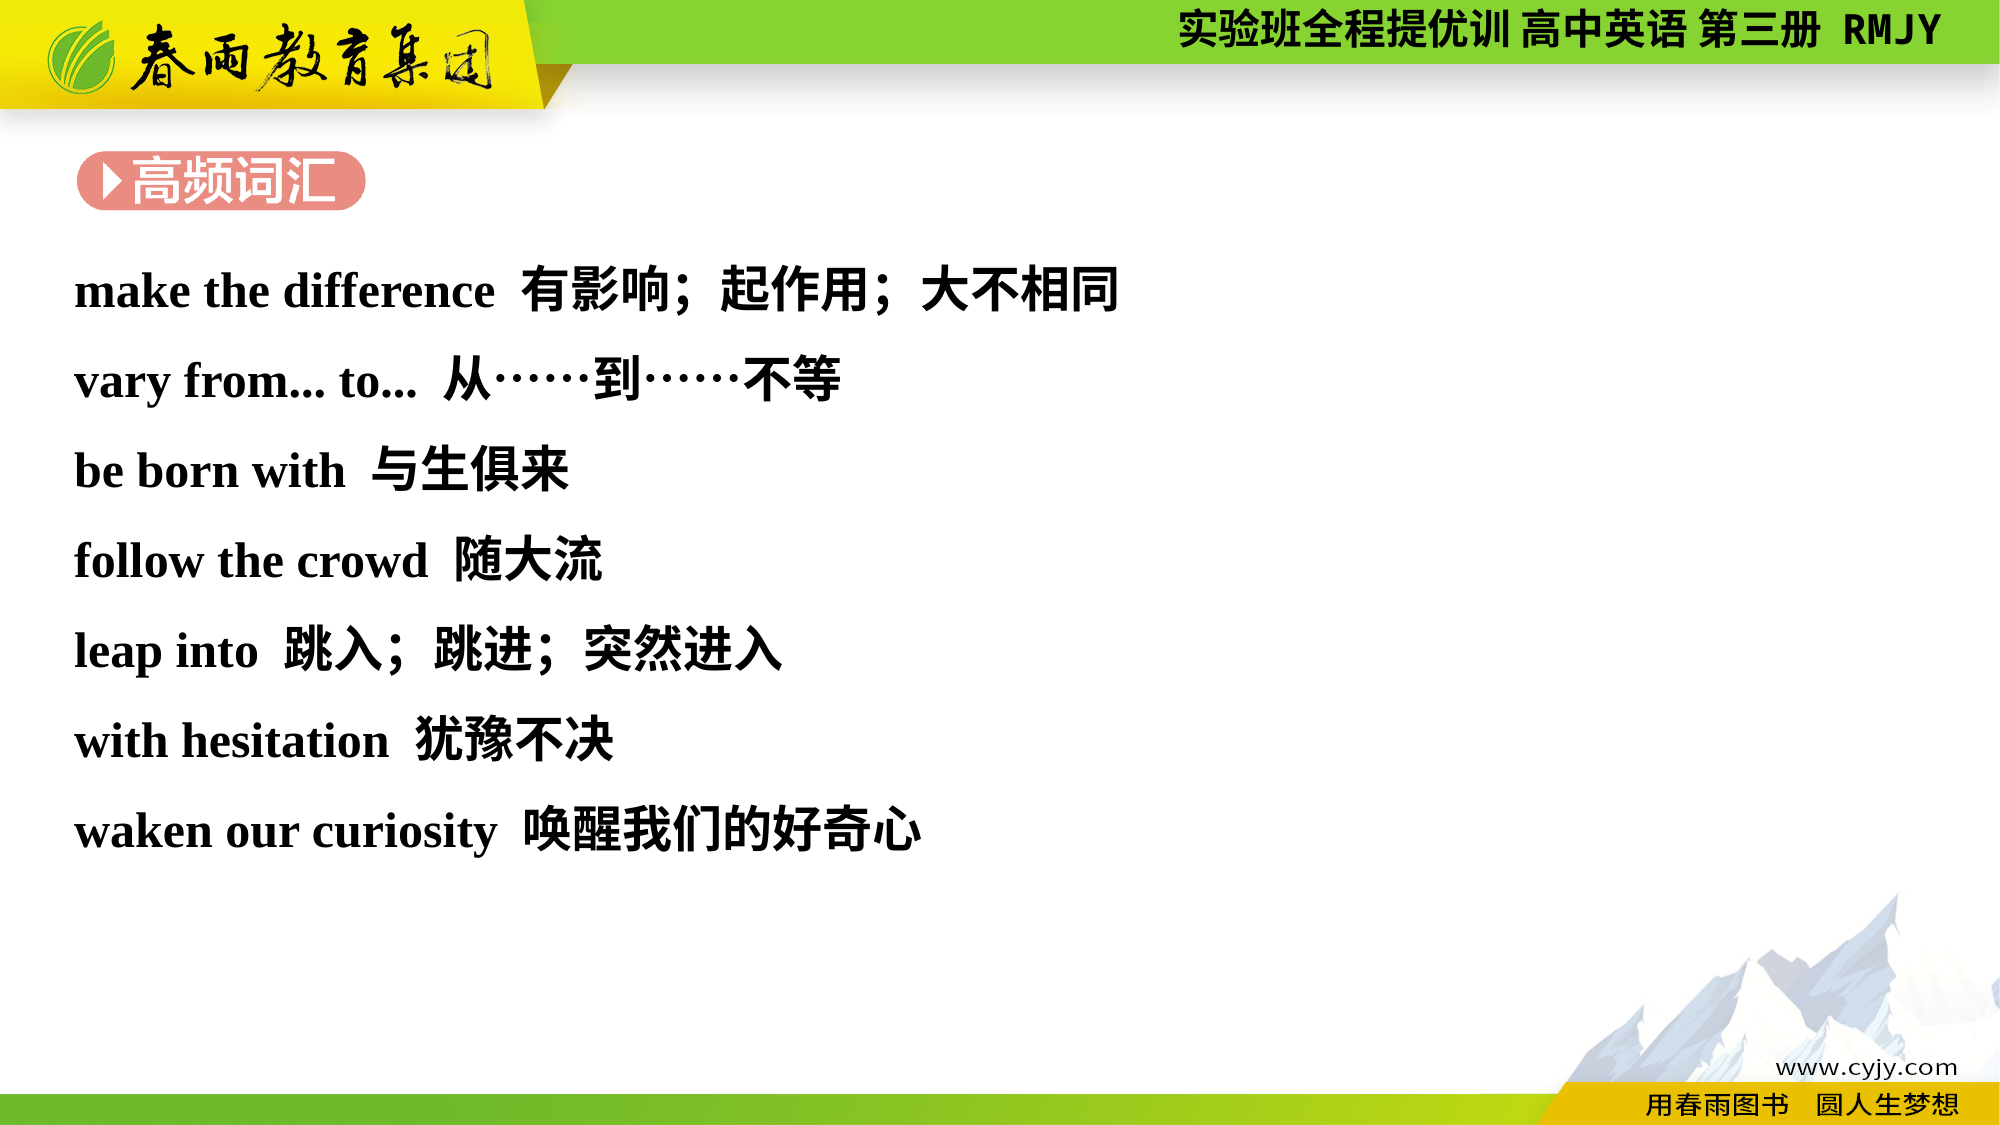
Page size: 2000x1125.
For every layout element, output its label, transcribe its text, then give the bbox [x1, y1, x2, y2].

picture [0, 0, 2000, 1125]
list make the difference 有影响；起作用；大不相同 vary from... to... 从……到……不等 be born with 与生俱来 follow the crowd 随大流 leap into 跳入；跳进；突然进入 with hesitation 犹豫不决 waken our curiosity 唤醒我们的好奇心 [59, 220, 1944, 860]
